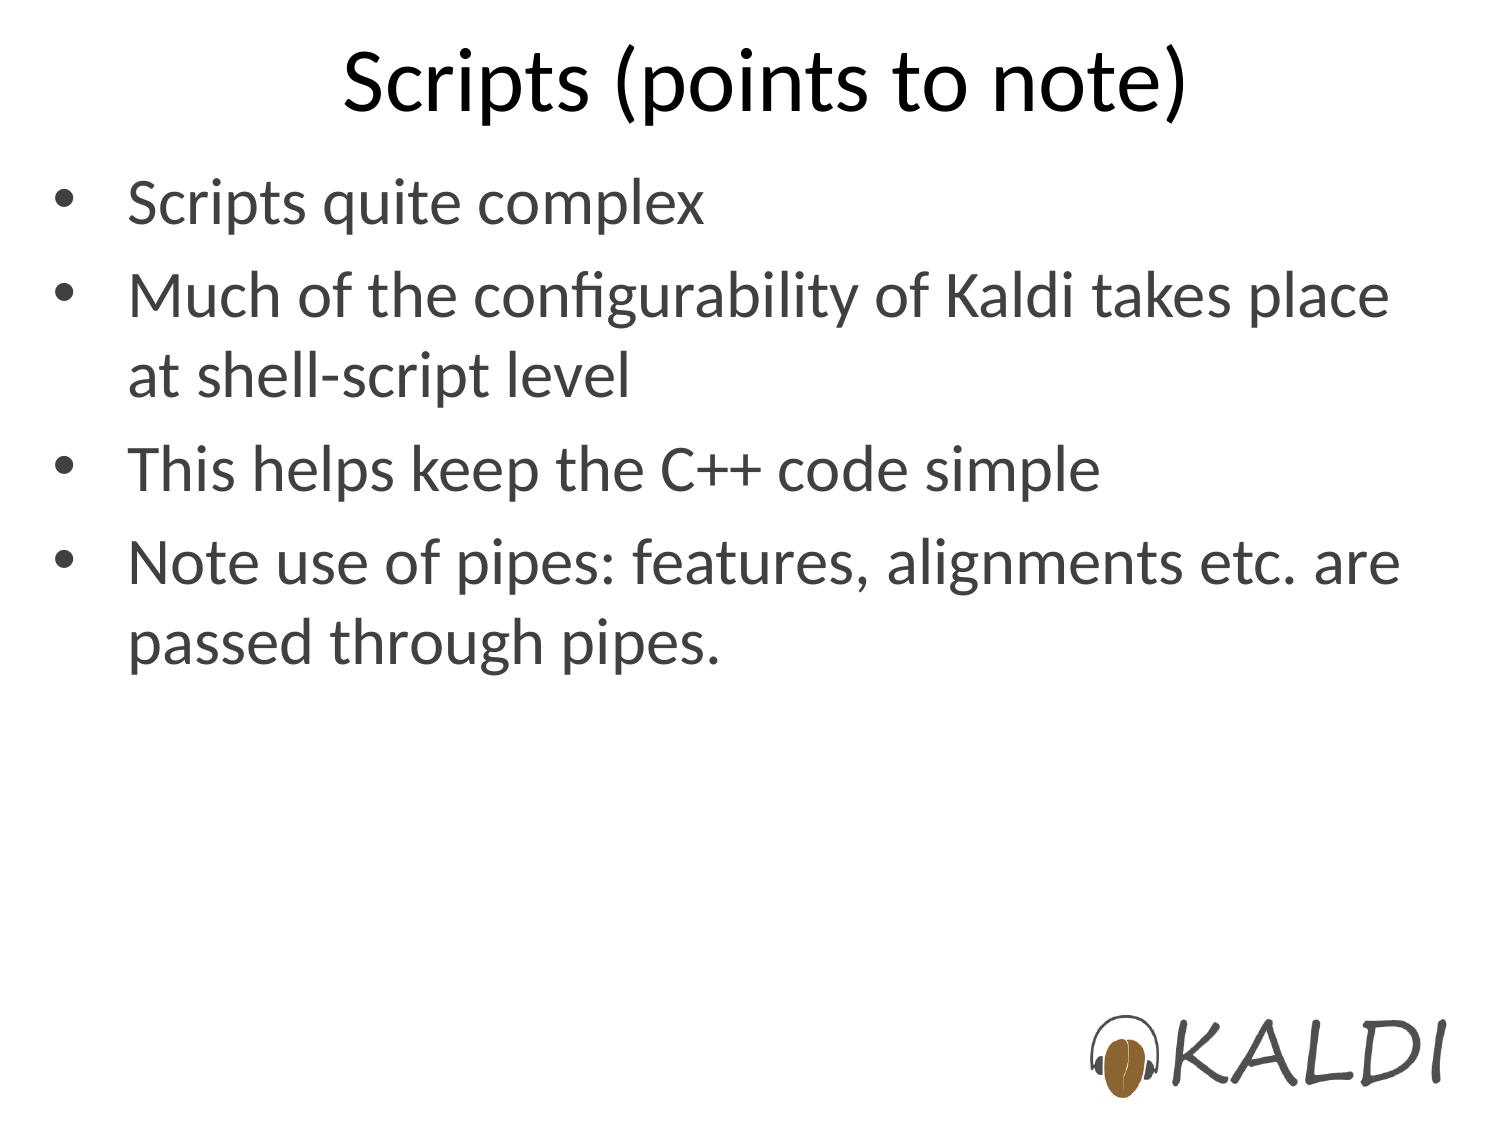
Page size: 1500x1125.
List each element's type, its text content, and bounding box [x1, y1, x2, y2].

title Scripts (points to note) [125, 5, 1410, 144]
picture [1087, 1012, 1464, 1104]
subtitle Scripts quite complex Much of the configurability of Kaldi takes place at shell-script level This helps keep the C++ code simple Note use of pipes: features, alignments etc. are passed through pipes. [37, 149, 1463, 1088]
